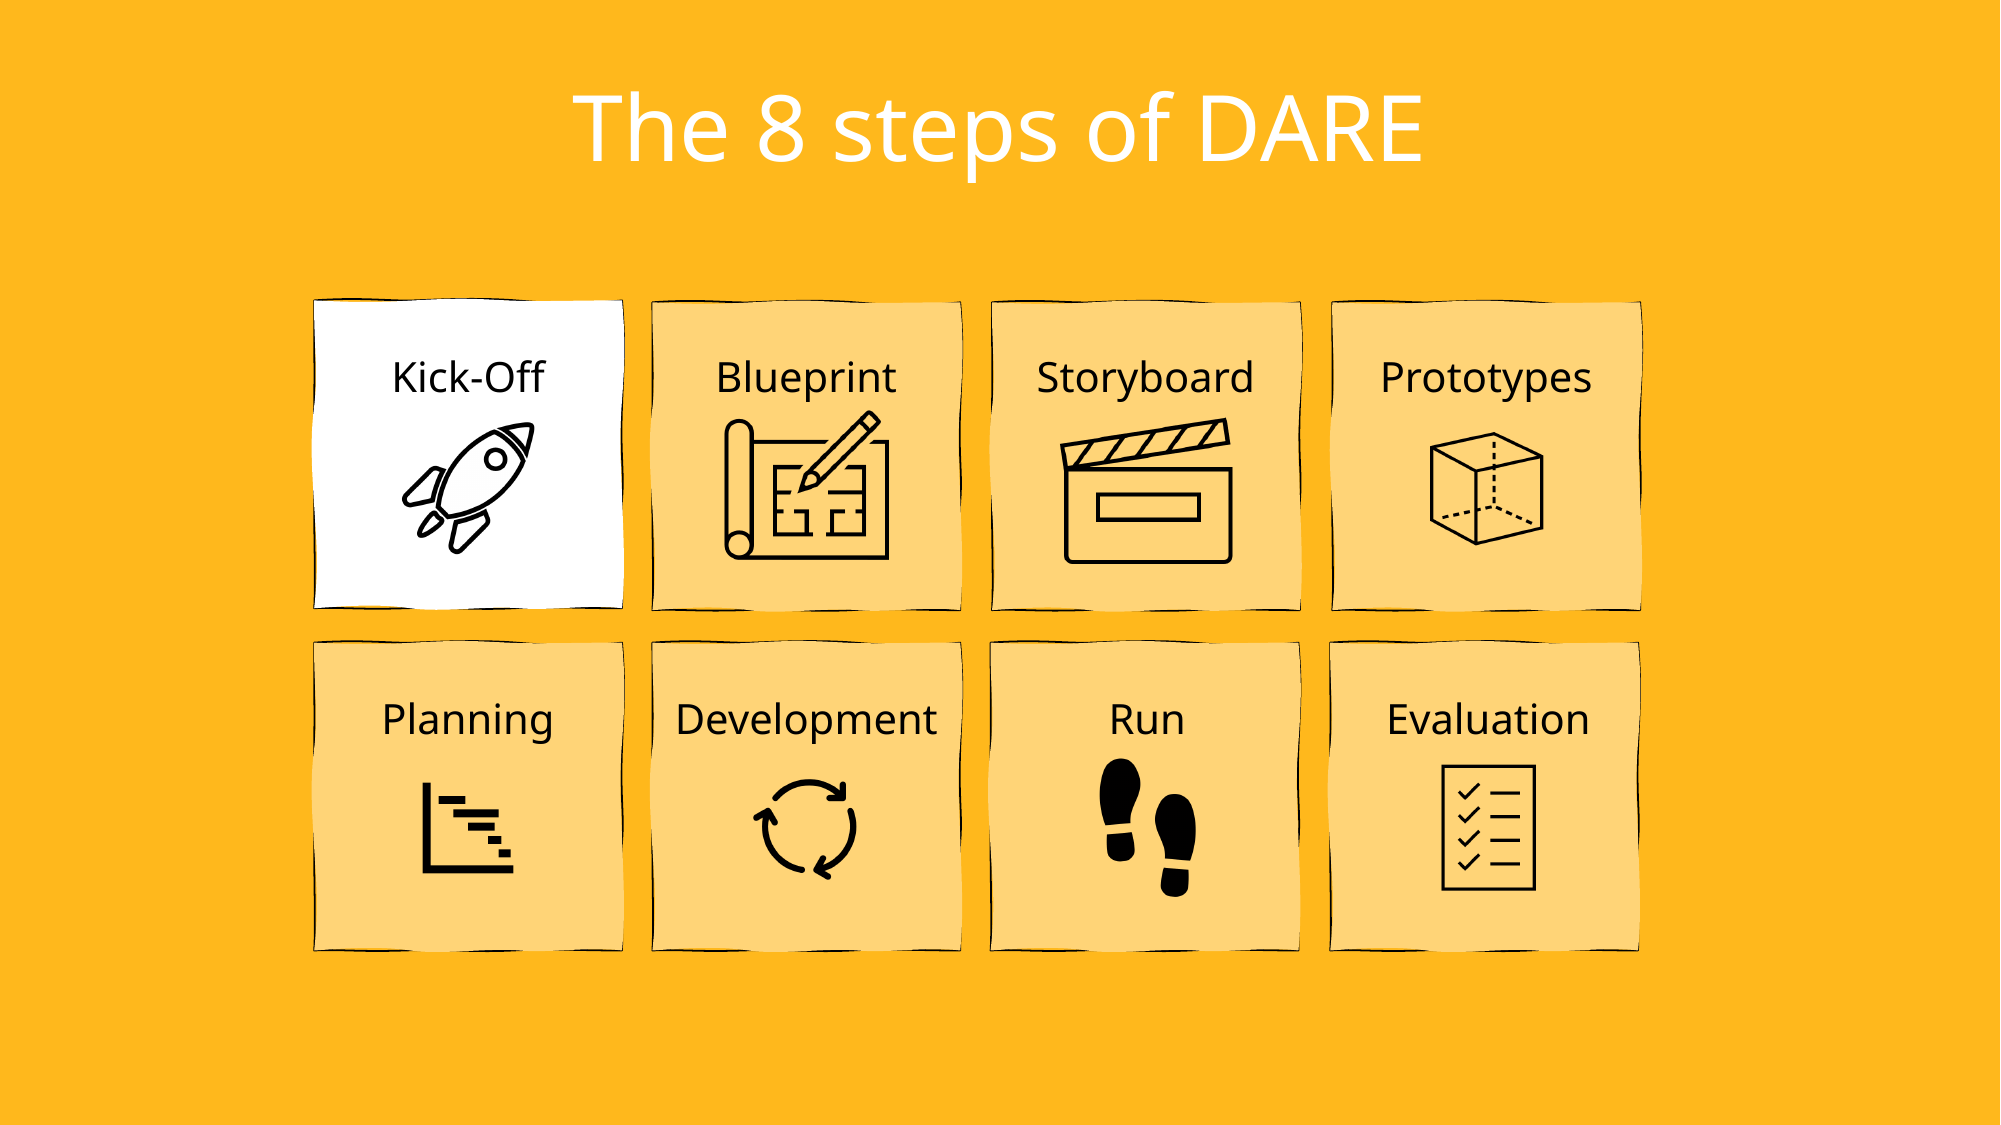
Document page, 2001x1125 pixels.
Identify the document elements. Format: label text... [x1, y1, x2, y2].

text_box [991, 302, 1301, 611]
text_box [990, 642, 1302, 951]
text_box Blueprint [652, 312, 961, 440]
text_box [1329, 642, 1643, 951]
text_box Kick-Off [314, 312, 622, 440]
picture [705, 386, 908, 590]
title The 8 steps of DARE [21, 59, 1979, 204]
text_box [313, 642, 623, 951]
text_box [311, 297, 625, 610]
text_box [652, 642, 961, 951]
text_box [649, 299, 964, 612]
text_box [1332, 302, 1641, 611]
picture [392, 412, 544, 564]
